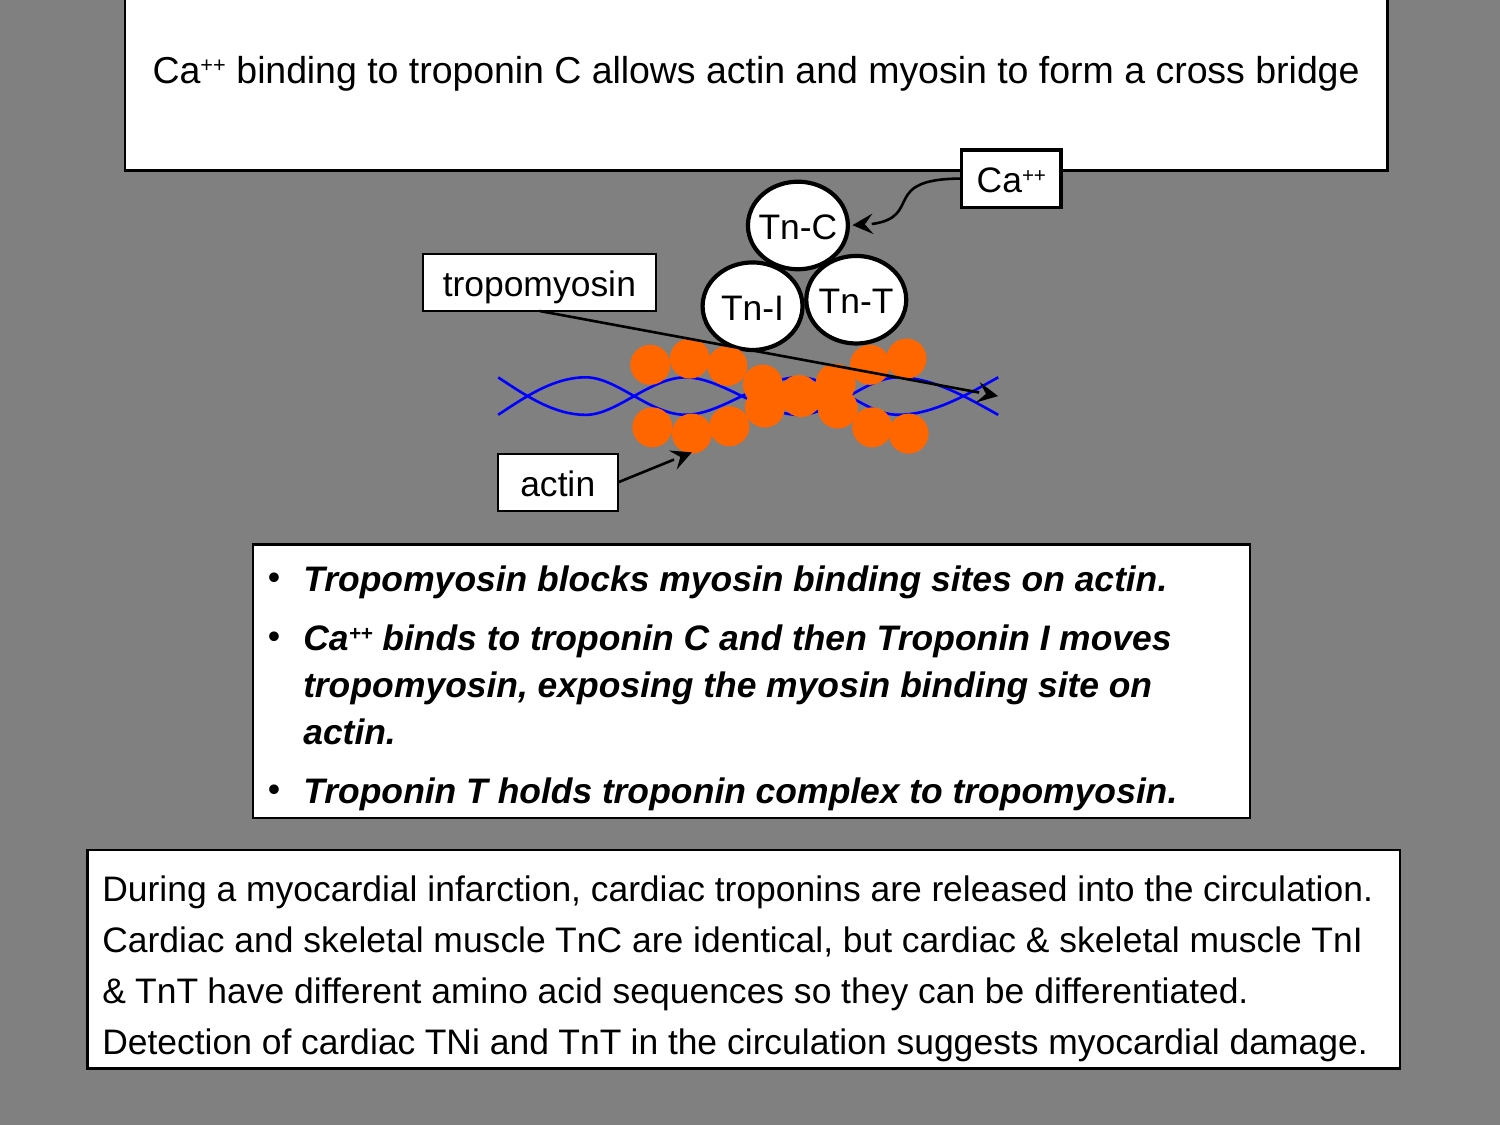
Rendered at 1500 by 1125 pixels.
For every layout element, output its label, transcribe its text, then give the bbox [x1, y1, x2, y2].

title Ca++ binding to troponin C allows actin and myosin to form a cross bridge [124, 0, 1389, 172]
text_box During a myocardial infarction, cardiac troponins are released into the circulation. Cardiac and skeletal muscle TnC are identical, but cardiac & skeletal muscle TnI & TnT have different amino acid sequences so they can be differentiated. Detection of cardiac TNi and TnT in the circulation suggests myocardial damage. [87, 849, 1400, 1069]
text_box Tropomyosin blocks myosin binding sites on actin. Ca++ binds to troponin C and then Troponin I moves tropomyosin, exposing the myosin binding site on actin. Troponin T holds troponin complex to tropomyosin. [253, 544, 1250, 818]
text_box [422, 149, 1065, 513]
